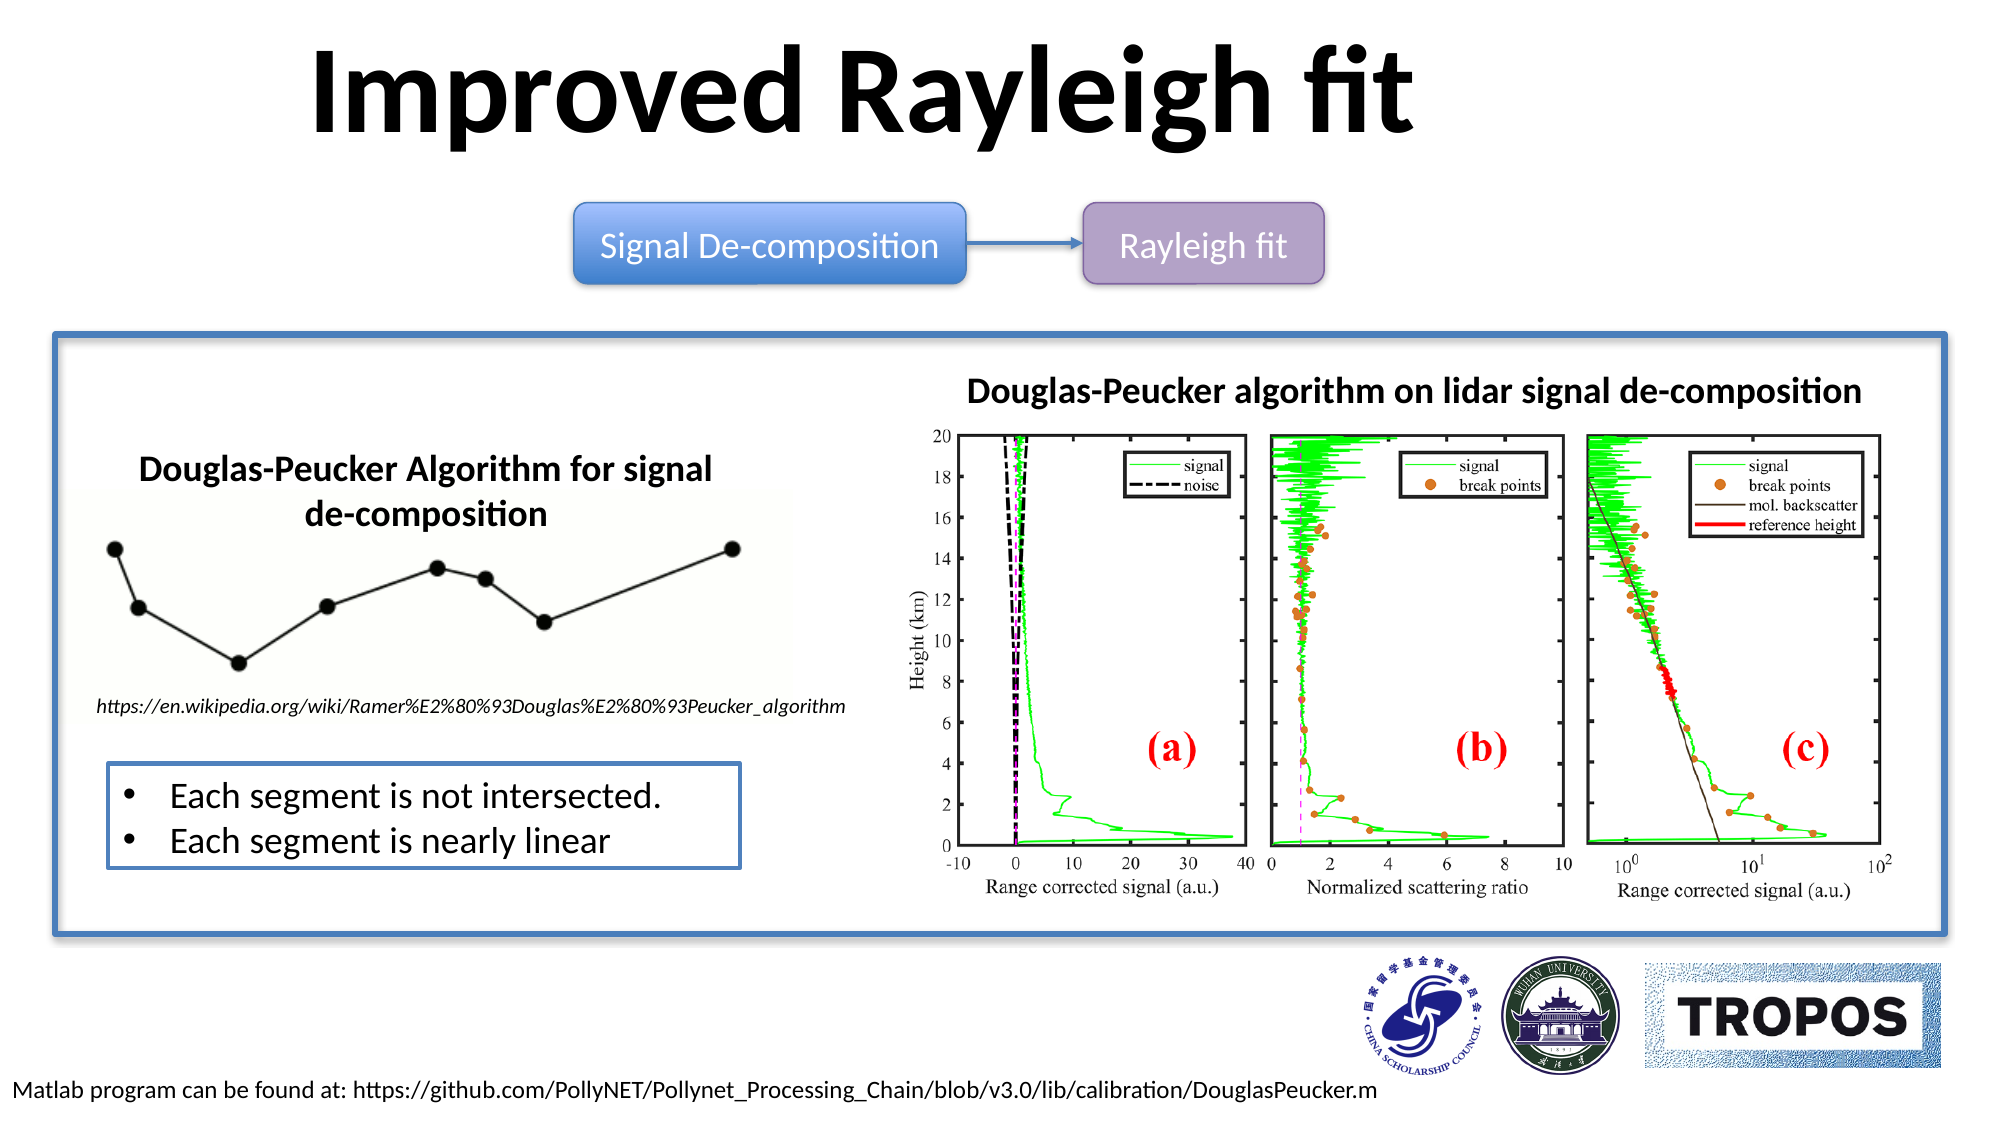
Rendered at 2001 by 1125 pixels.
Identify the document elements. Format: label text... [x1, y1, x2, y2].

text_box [573, 202, 1325, 284]
text_box [54, 334, 1945, 935]
picture [908, 422, 1892, 901]
text_box Matlab program can be found at: https://github.com/PollyNET/Pollynet_Processing_Chain/blob/v3.0/lib/calibration/DouglasPeucker.m [0, 1065, 1396, 1111]
title Improved Rayleigh fit [0, 0, 1725, 180]
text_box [54, 436, 1082, 726]
picture [1317, 956, 1620, 1075]
picture [1645, 963, 1941, 1068]
